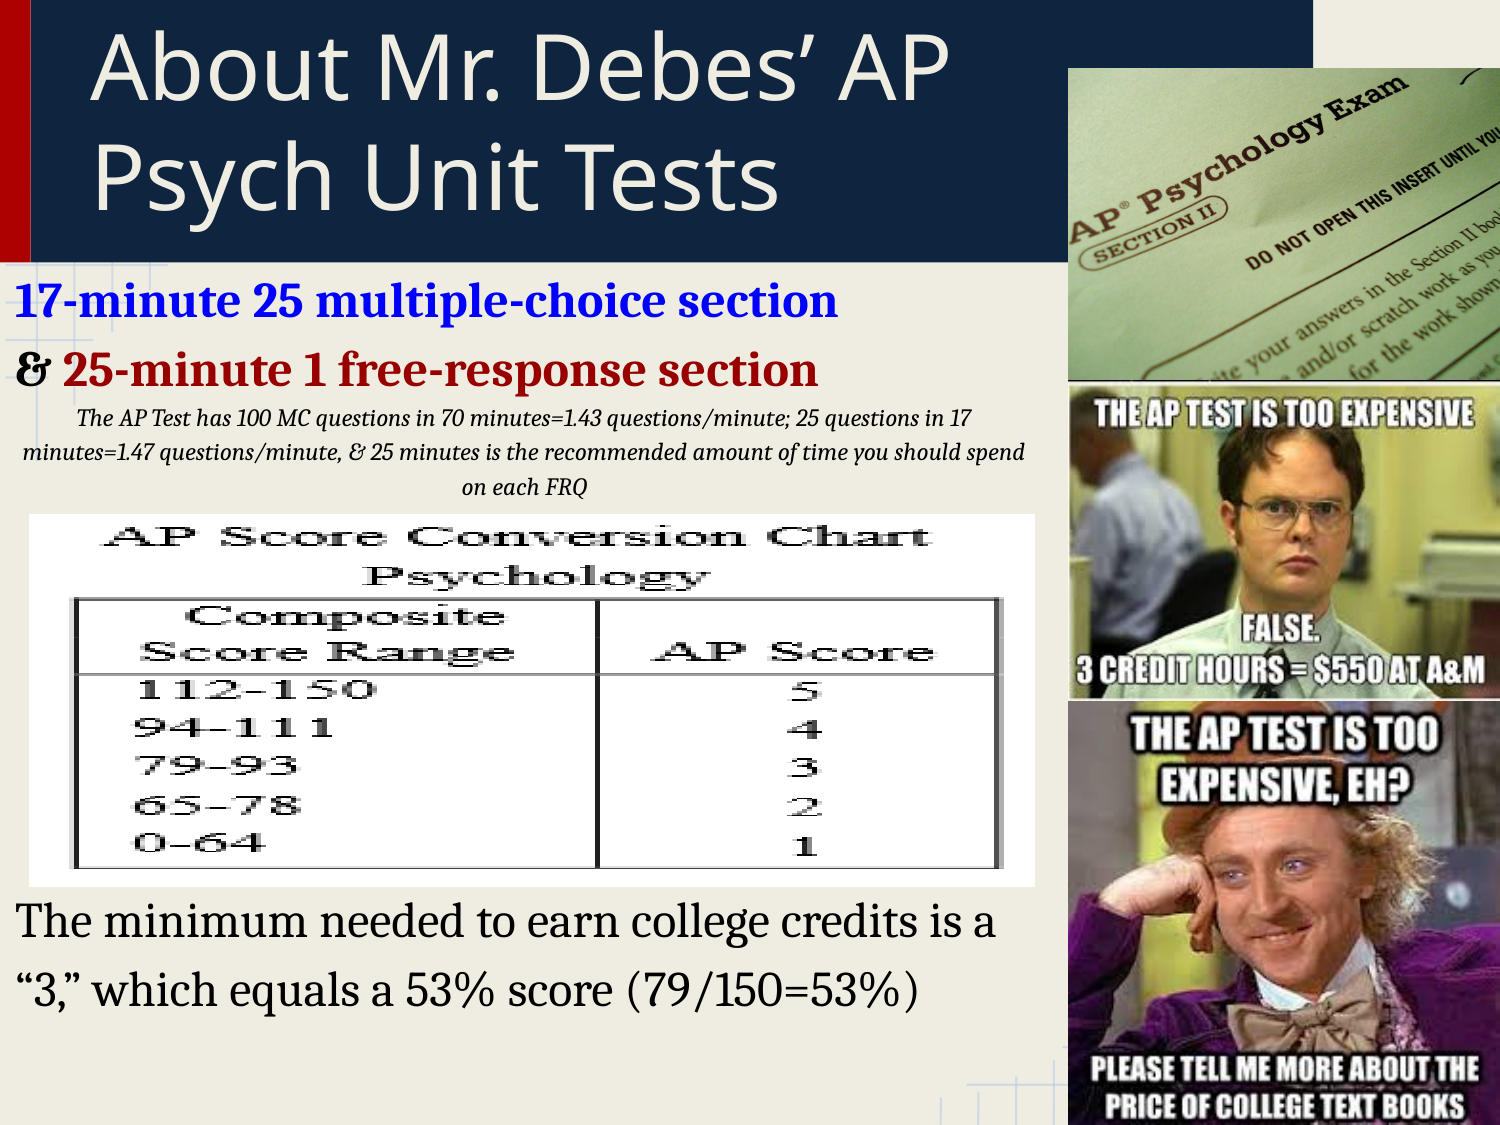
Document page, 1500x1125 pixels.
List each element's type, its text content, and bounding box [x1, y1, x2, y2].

title About Mr. Debes’ AP Psych Unit Tests [75, 22, 1035, 243]
picture [1067, 68, 1500, 1125]
list 17-minute 25 multiple-choice section & 25-minute 1 free-response section The AP Test has 100 MC questions in 70 minutes=1.43 questions/minute; 25 questions in 17 minutes=1.47 questions/minute, & 25 minutes is the recommended amount of time you should spend on each FRQ The minimum needed to earn college credits is a “3,” which equals a 53% score (79/150=53%) [0, 243, 1050, 1090]
picture [29, 514, 1035, 888]
